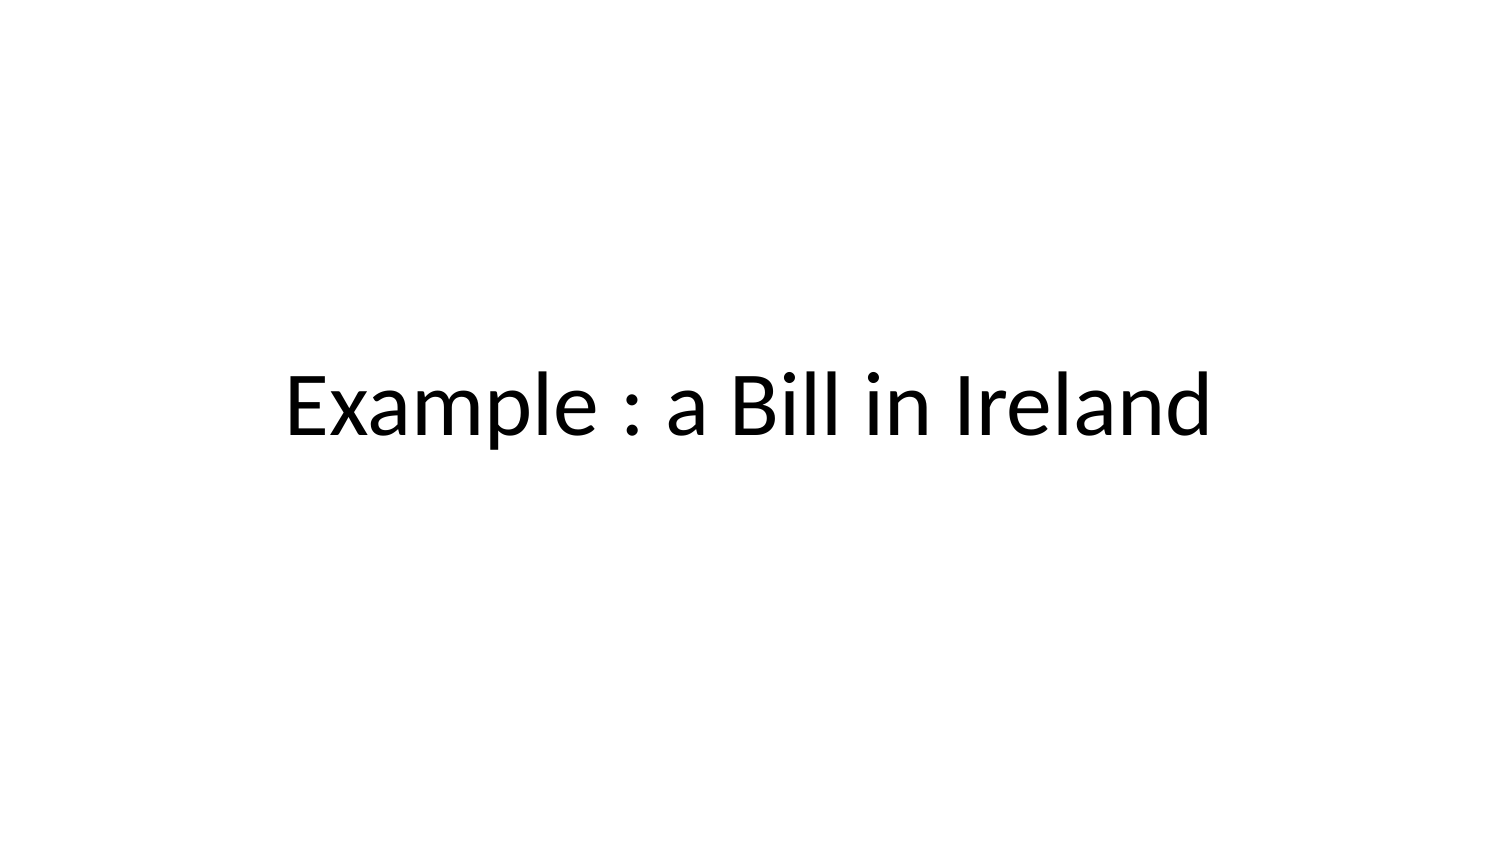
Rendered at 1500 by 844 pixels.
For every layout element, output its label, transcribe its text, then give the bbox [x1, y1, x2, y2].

title Example : a Bill in Ireland [75, 342, 1425, 484]
